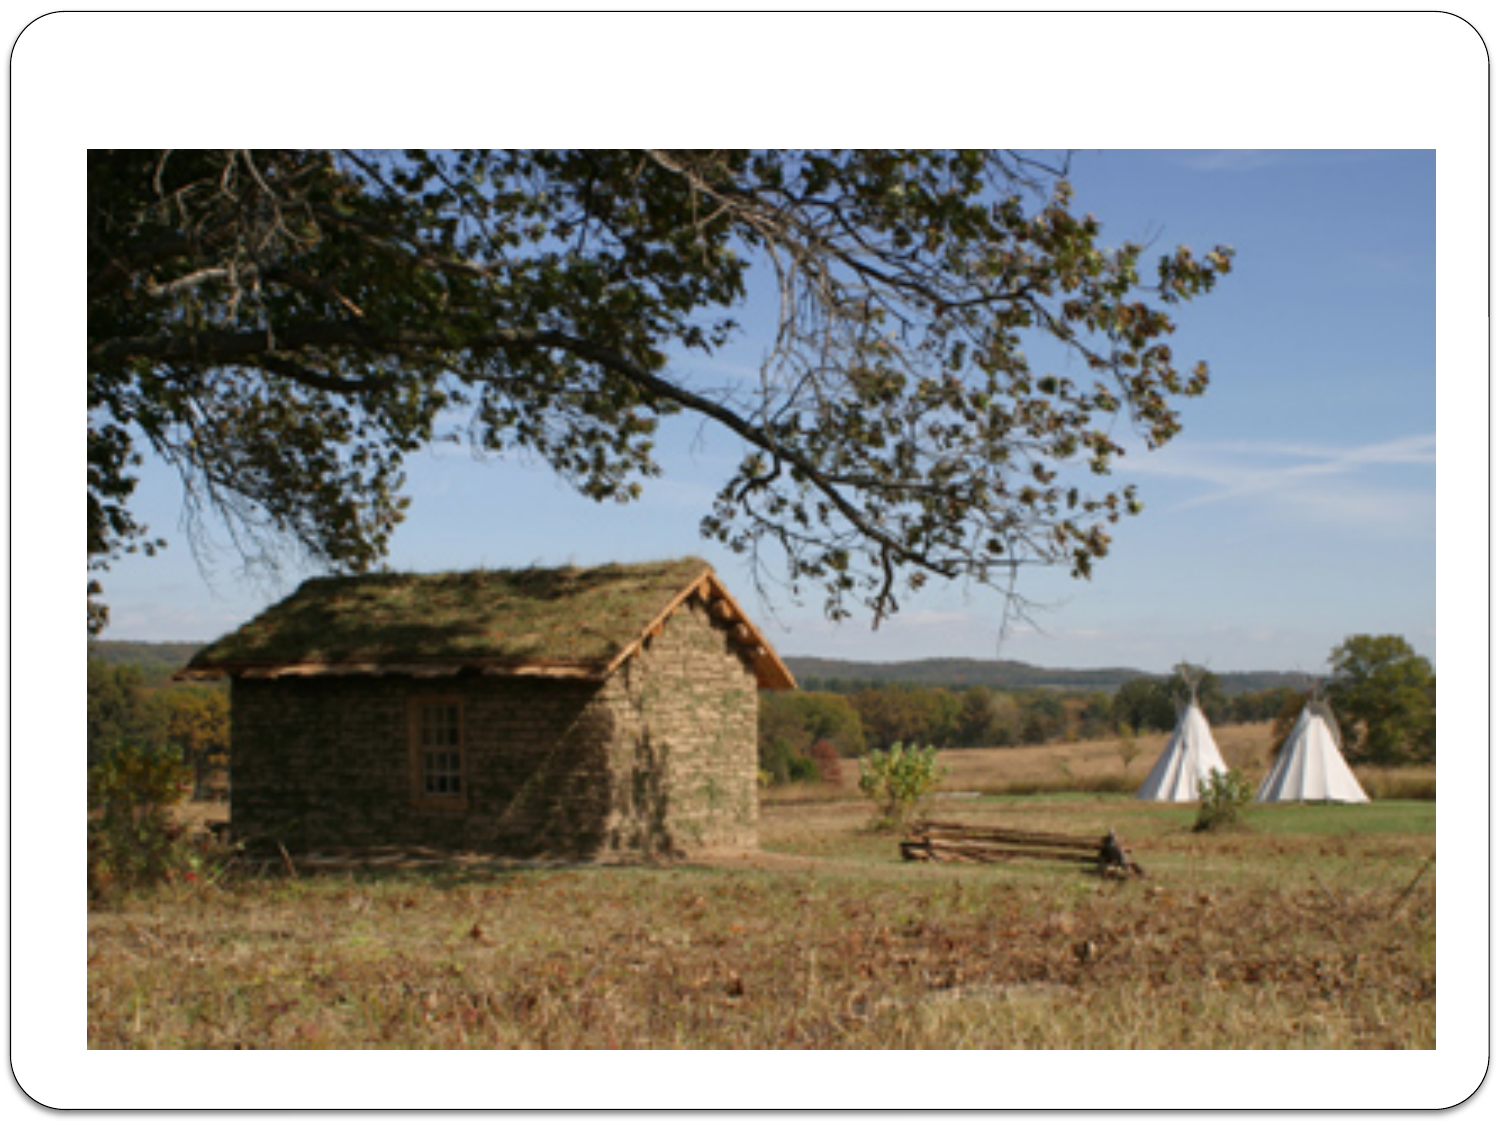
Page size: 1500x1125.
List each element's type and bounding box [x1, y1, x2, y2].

picture [87, 149, 1437, 1051]
